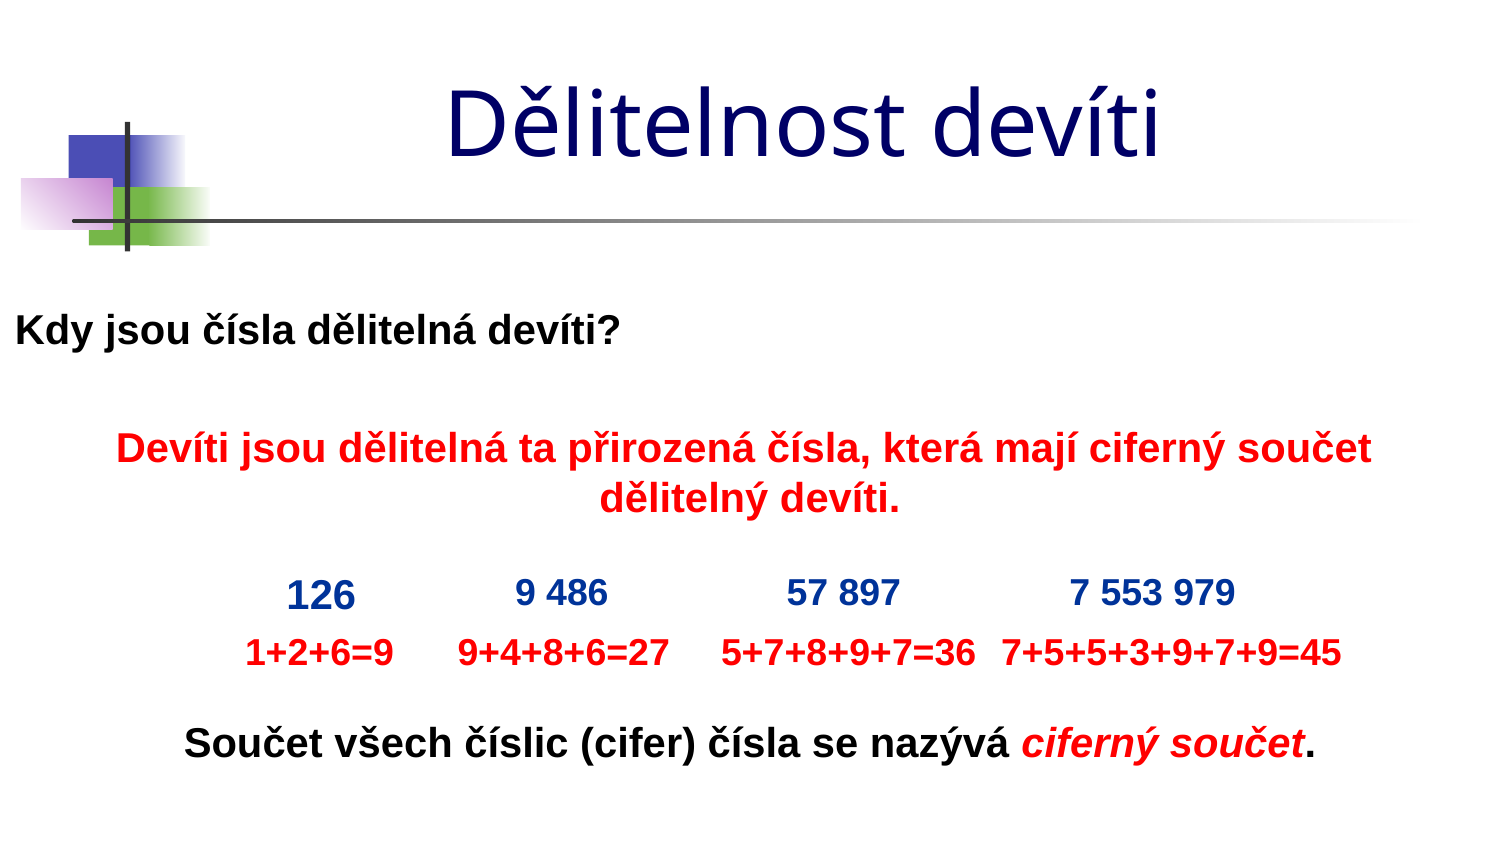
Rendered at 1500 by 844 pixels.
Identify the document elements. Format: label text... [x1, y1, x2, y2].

text_box 7+5+5+3+9+7+9=45 [986, 620, 1365, 680]
text_box 7 553 979 [1054, 560, 1251, 620]
text_box 5+7+8+9+7=36 [706, 620, 986, 680]
text_box 9+4+8+6=27 [442, 620, 695, 680]
text_box Kdy jsou čísla dělitelná devíti? [0, 295, 695, 361]
title Dělitelnost devíti [106, 29, 1500, 210]
text_box 9 486 [500, 560, 634, 620]
text_box Součet všech číslic (cifer) čísla se nazývá ciferný součet. [0, 708, 1500, 774]
text_box Devíti jsou dělitelná ta přirozená čísla, která mají ciferný součet dělitelný devíti. [0, 413, 1500, 529]
text_box 1+2+6=9 [230, 620, 420, 680]
text_box 57 897 [771, 560, 916, 620]
text_box 126 [271, 561, 372, 620]
